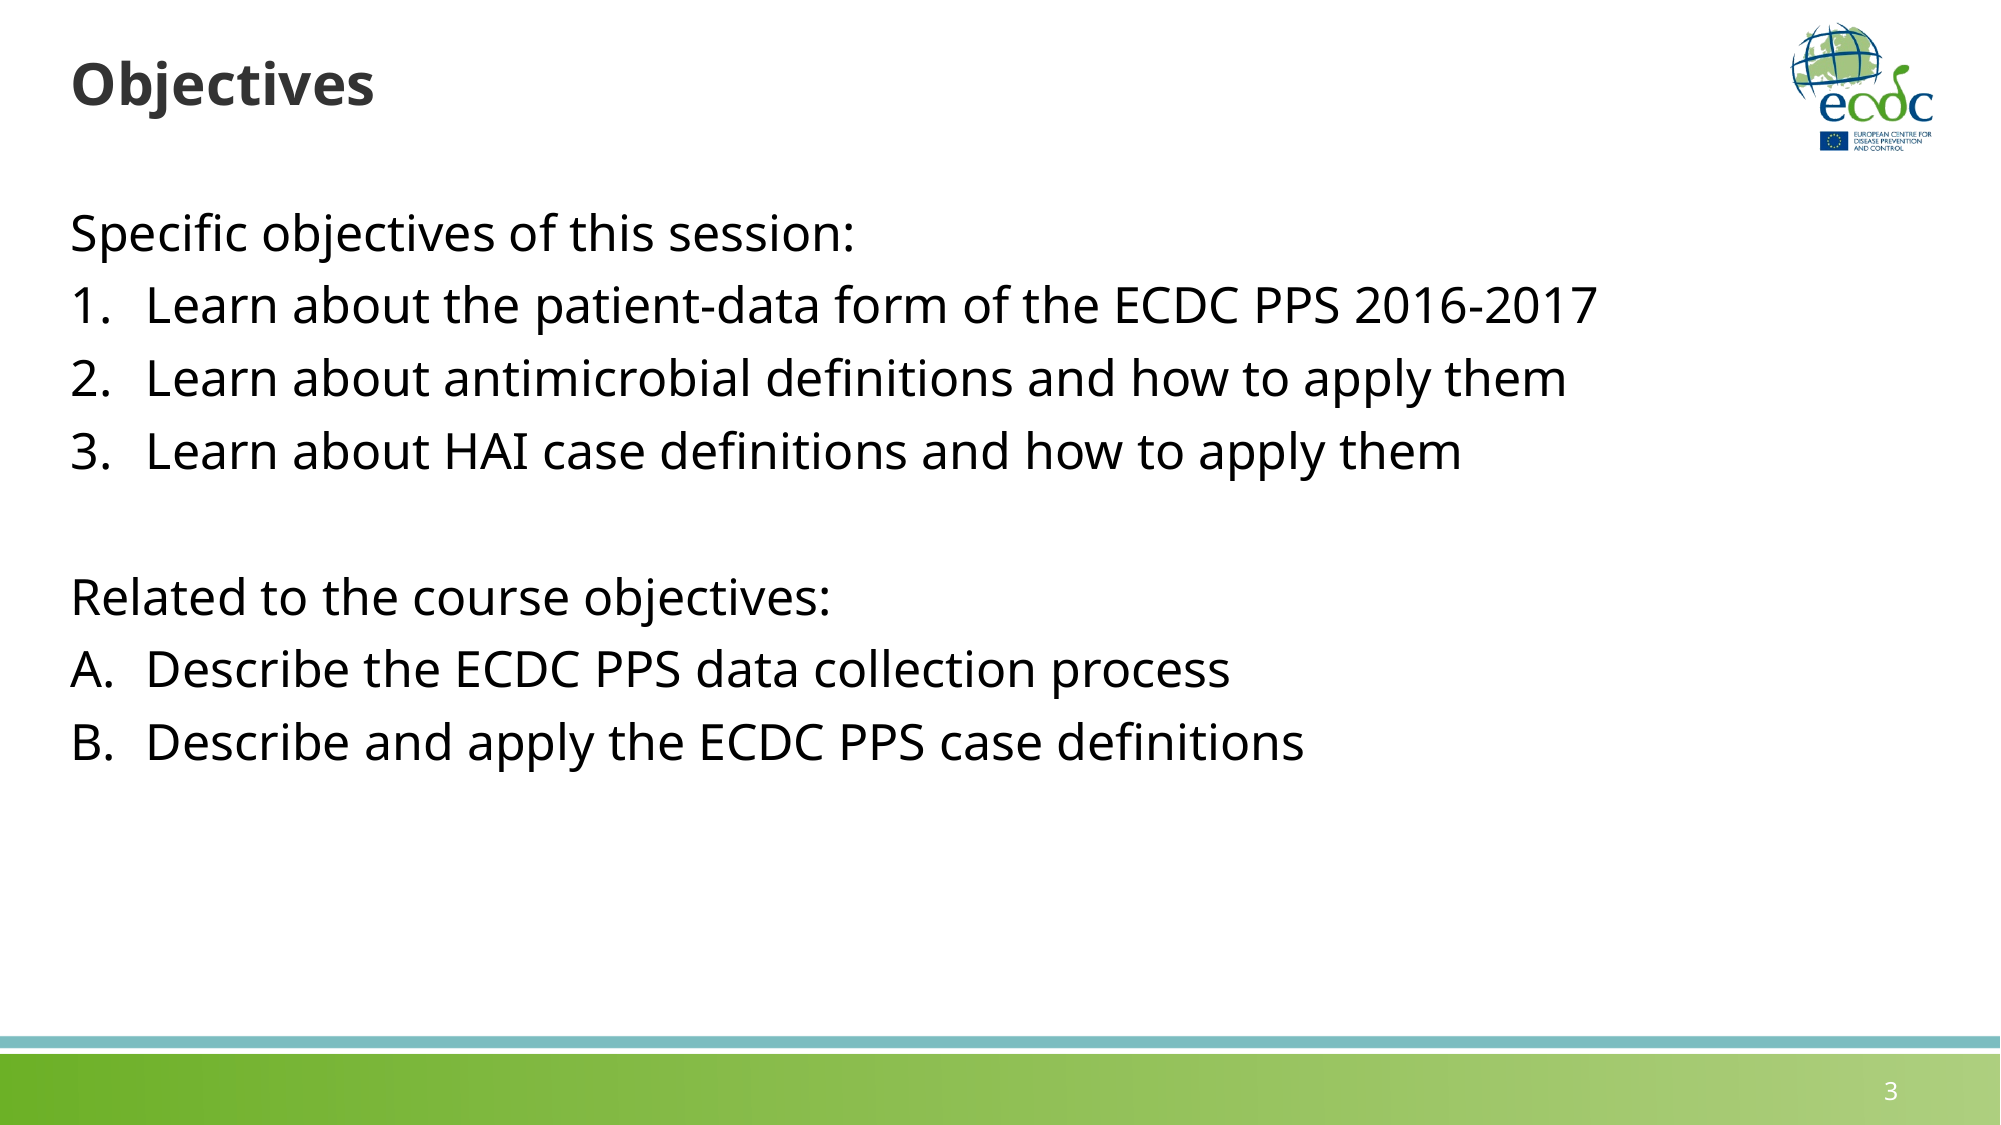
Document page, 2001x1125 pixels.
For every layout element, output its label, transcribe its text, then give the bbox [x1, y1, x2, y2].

slide_number 3 [1494, 1062, 1914, 1123]
picture [0, 0, 2000, 1125]
list Specific objectives of this session: Learn about the patient-data form of the ECDC PPS 2016-2017 Learn about antimicrobial definitions and how to apply them Learn about HAI case definitions and how to apply them Related to the course objectives: Describe the ECDC PPS data collection process Describe and apply the ECDC PPS case definitions [70, 207, 1936, 1025]
title Objectives [70, 54, 1764, 186]
